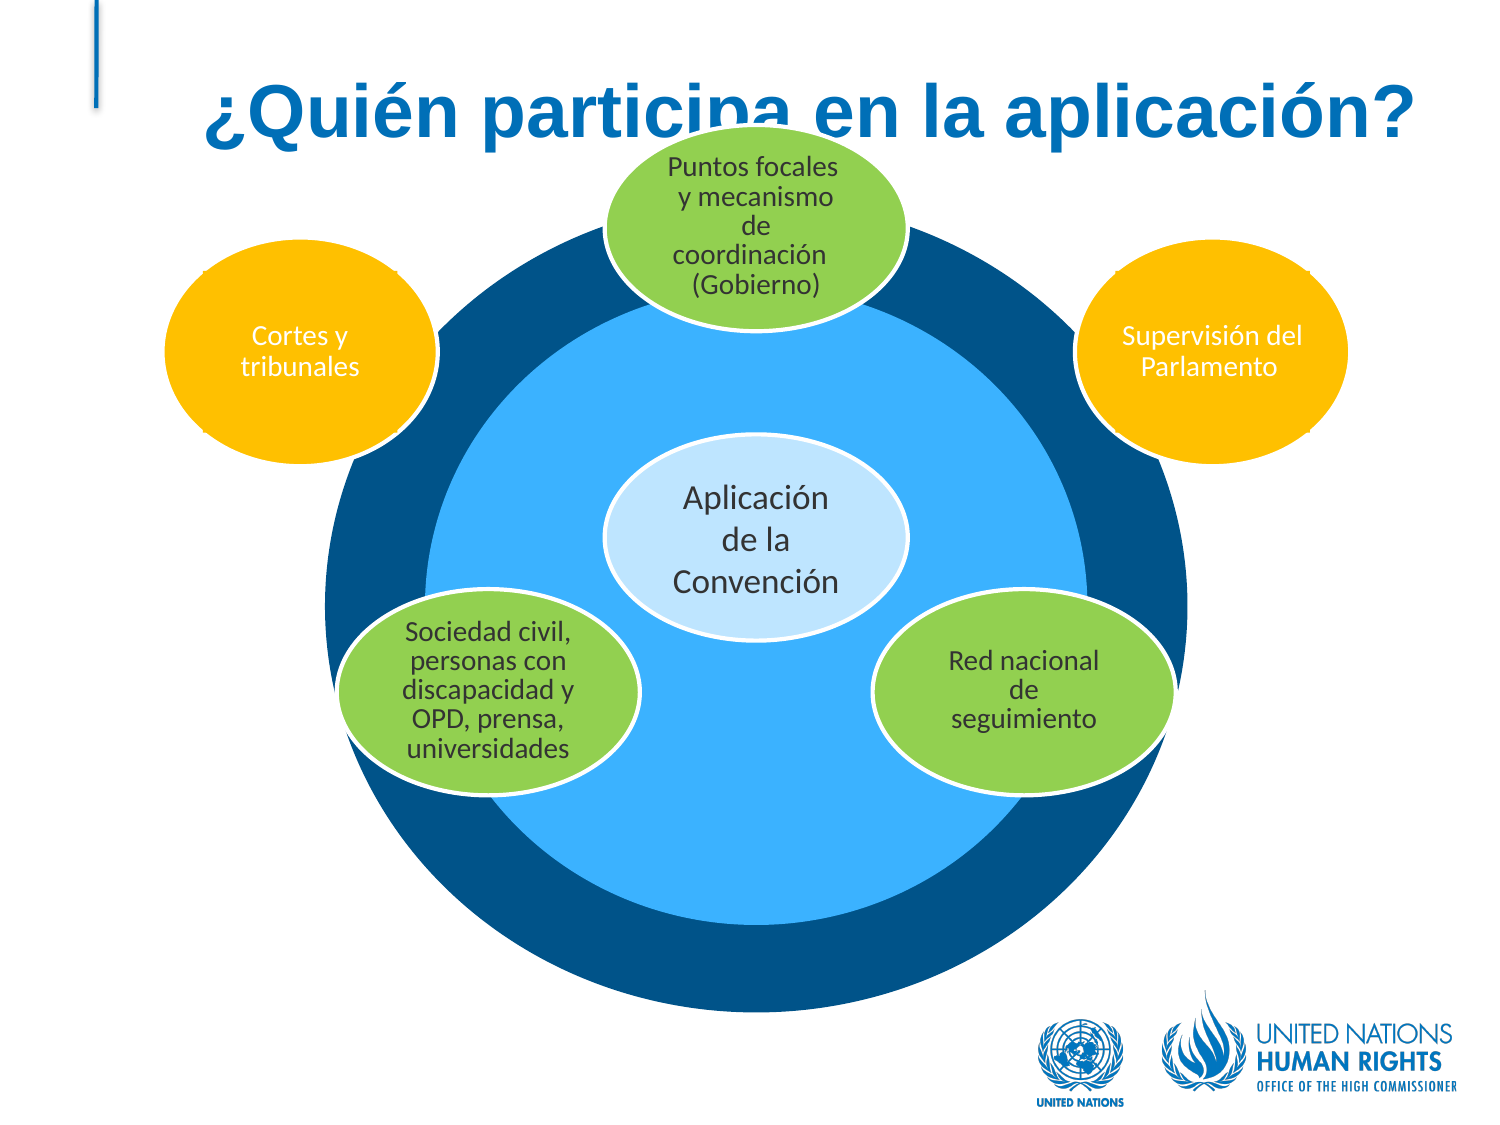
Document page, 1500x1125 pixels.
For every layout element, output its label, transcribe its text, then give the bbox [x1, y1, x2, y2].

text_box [162, 237, 438, 467]
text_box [1074, 237, 1351, 467]
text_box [149, 124, 1363, 951]
picture [1037, 990, 1457, 1107]
text_box ¿Quién participa en la aplicación? [74, 55, 1471, 160]
text_box [539, 960, 973, 1015]
